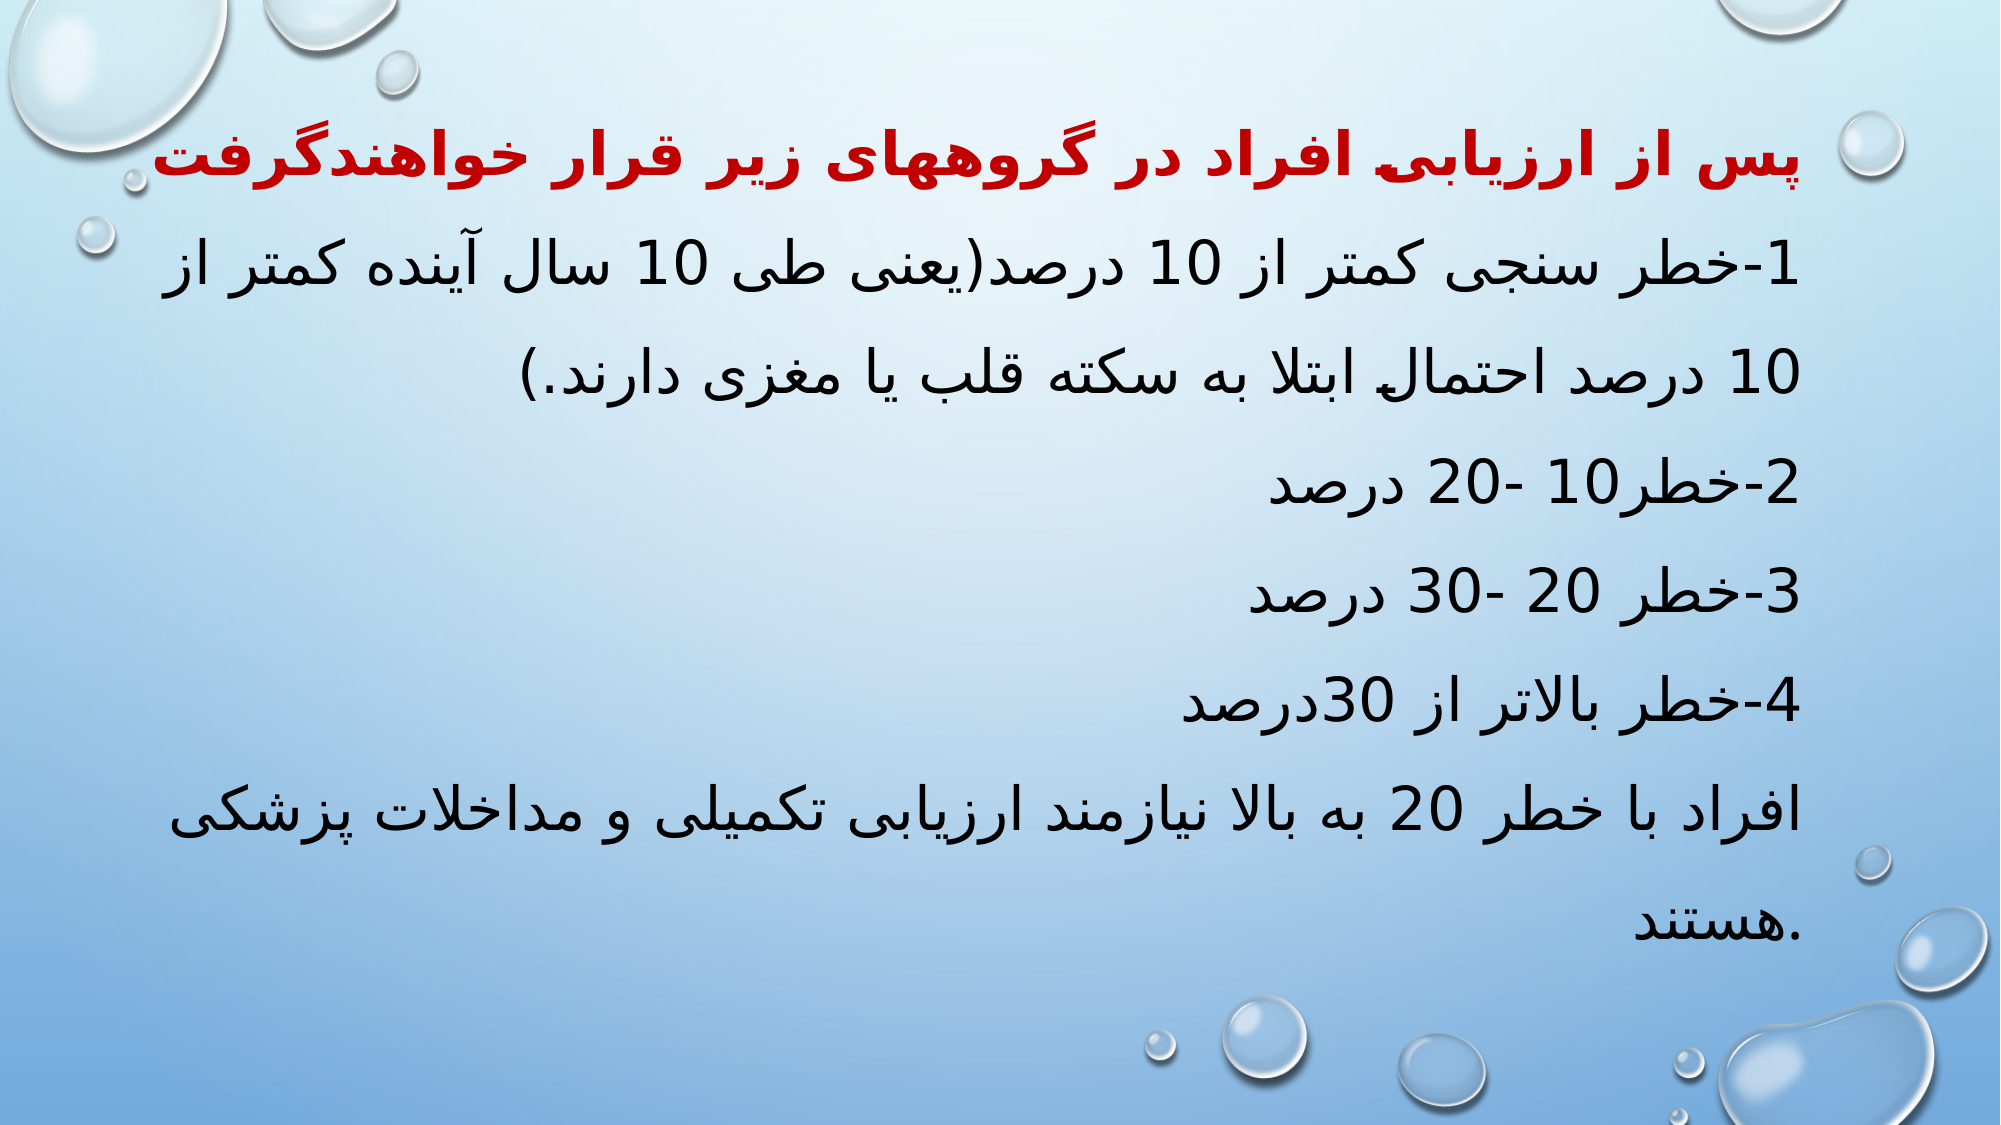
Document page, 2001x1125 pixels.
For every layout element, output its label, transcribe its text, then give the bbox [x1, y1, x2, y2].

title پس از ارزیابی افراد در گروههای زیر قرار خواهندگرفت 1-خطر سنجی کمتر از 10 درصد(یعنی طی 10 سال آینده کمتر از 10 درصد احتمال ابتلا به سکته قلب یا مغزی دارند.) 2-خطر10 -20 درصد 3-خطر 20 -30 درصد 4-خطر بالاتر از 30درصد افراد با خطر 20 به بالا نیازمند ارزیابی تکمیلی و مداخلات پزشکی هستند. [86, 62, 1819, 969]
picture [0, 0, 2000, 1125]
